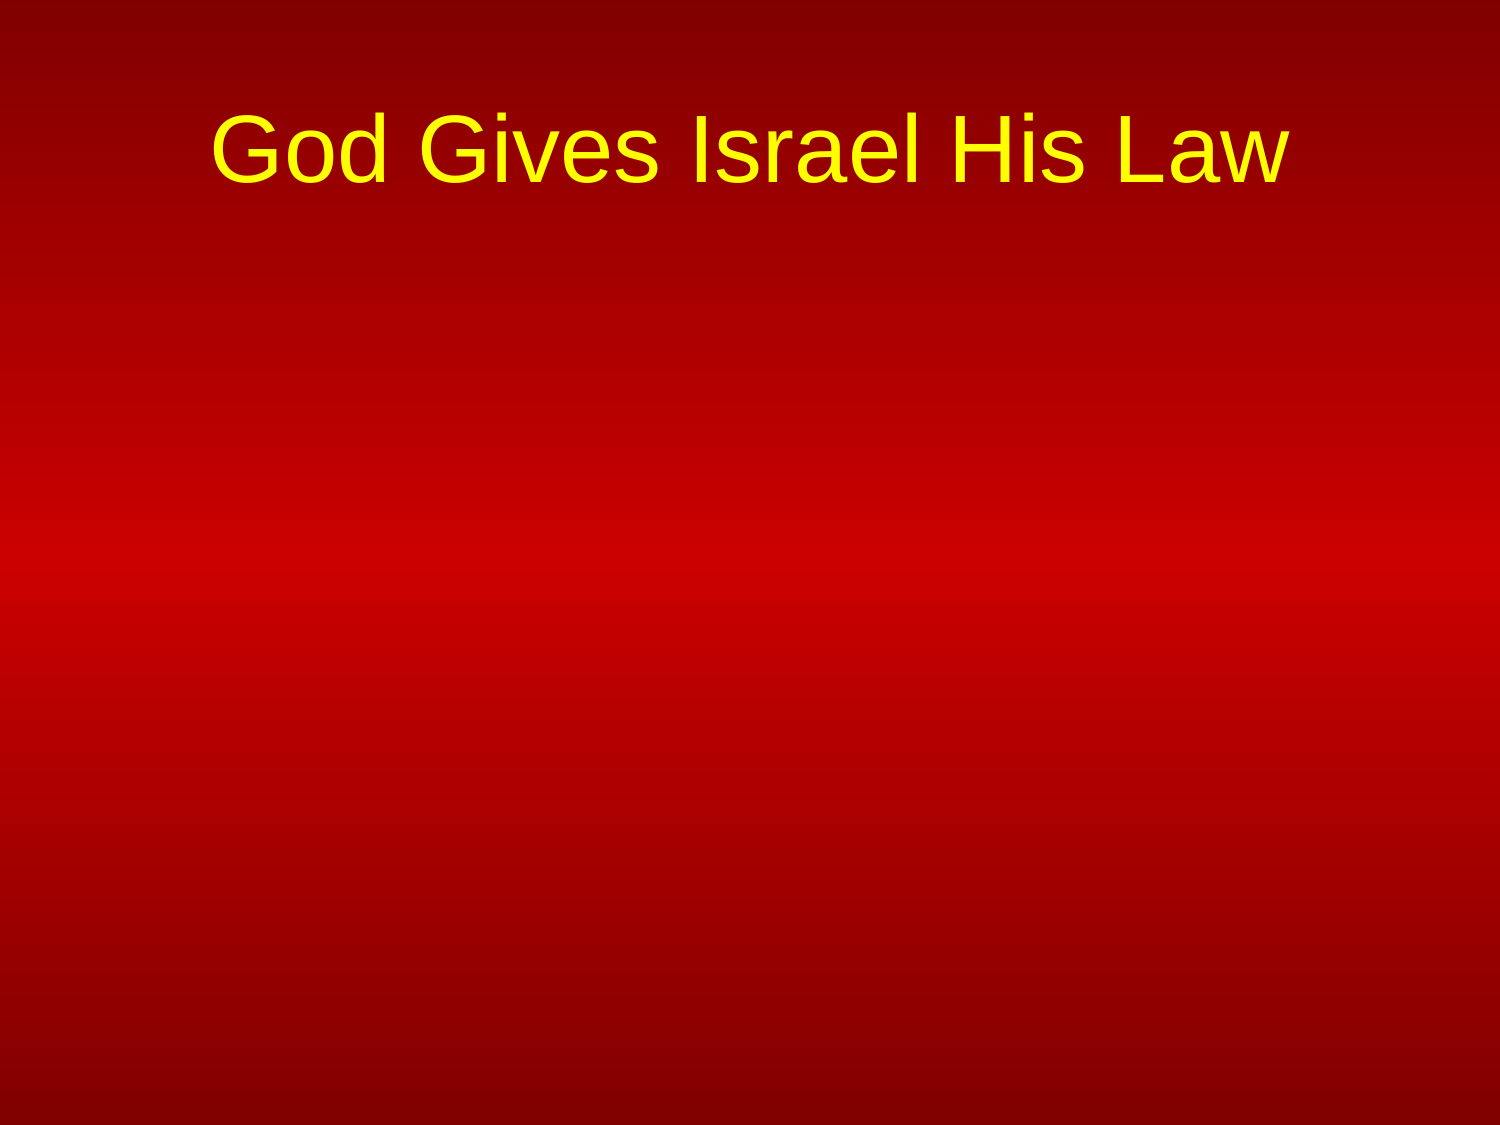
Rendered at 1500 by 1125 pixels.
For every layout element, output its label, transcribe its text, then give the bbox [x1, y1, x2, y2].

title God Gives Israel His Law [37, 50, 1463, 238]
